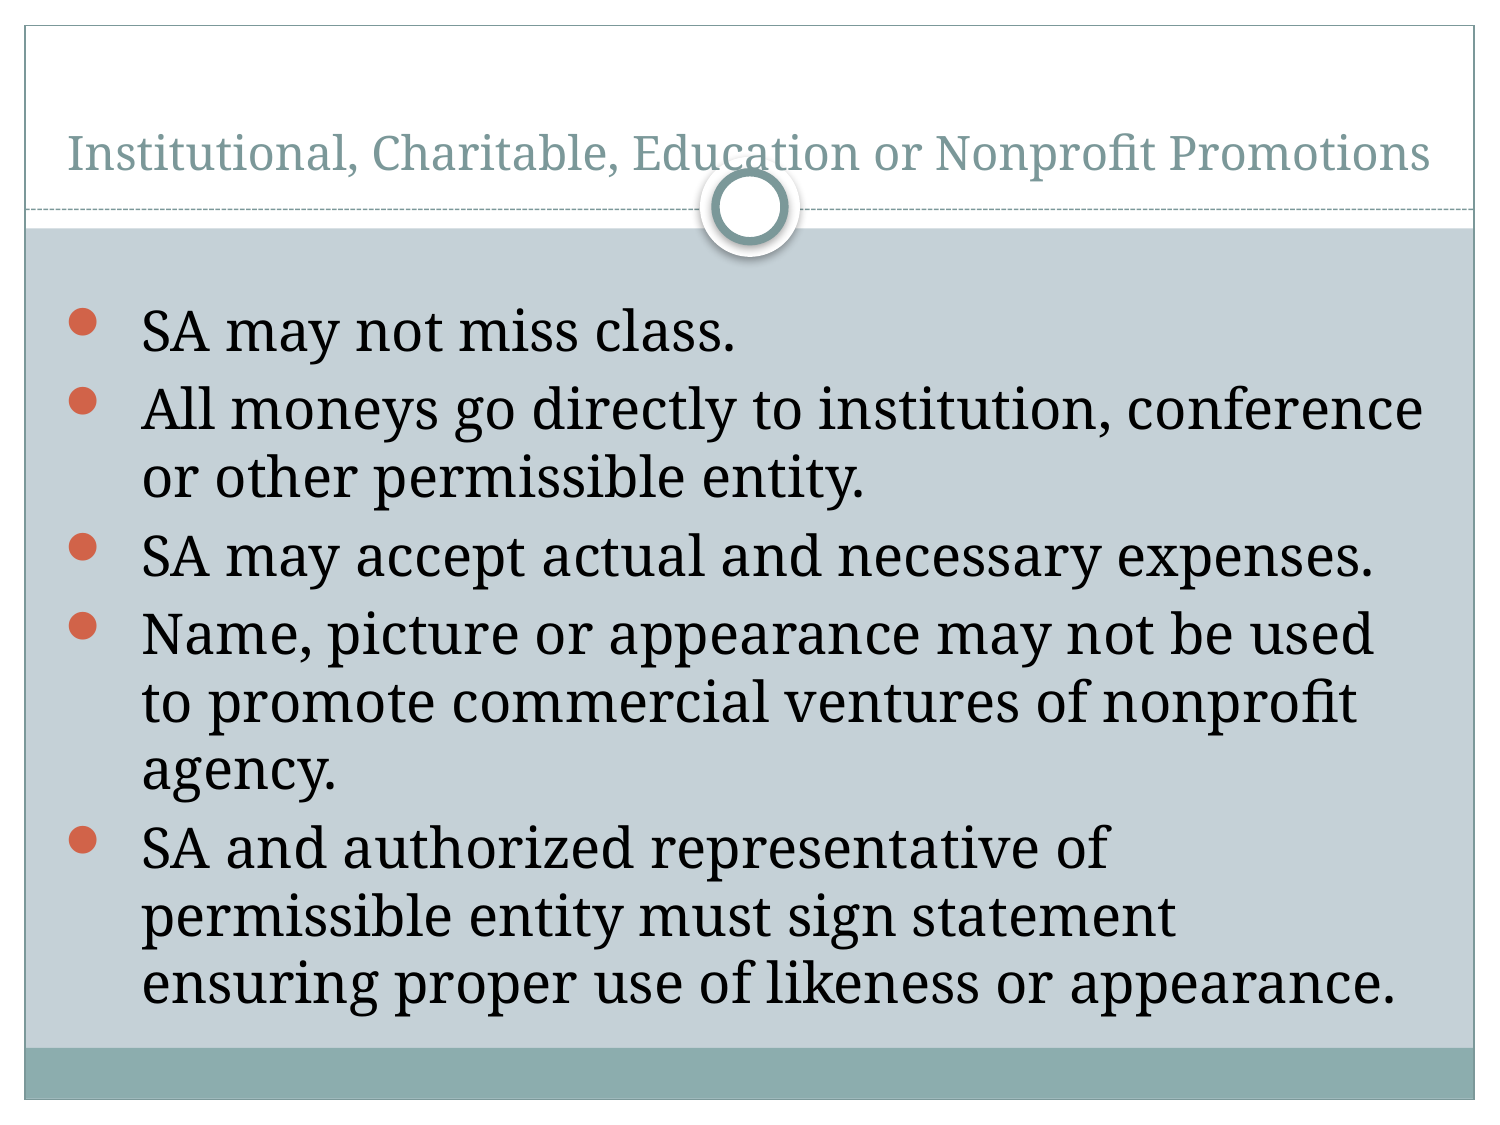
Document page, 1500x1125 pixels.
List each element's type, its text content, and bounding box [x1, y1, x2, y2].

title Institutional, Charitable, Education or Nonprofit Promotions [50, 62, 1450, 187]
list SA may not miss class. All moneys go directly to institution, conference or other permissible entity. SA may accept actual and necessary expenses. Name, picture or appearance may not be used to promote commercial ventures of nonprofit agency. SA and authorized representative of permissible entity must sign statement ensuring proper use of likeness or appearance. [50, 287, 1445, 1038]
